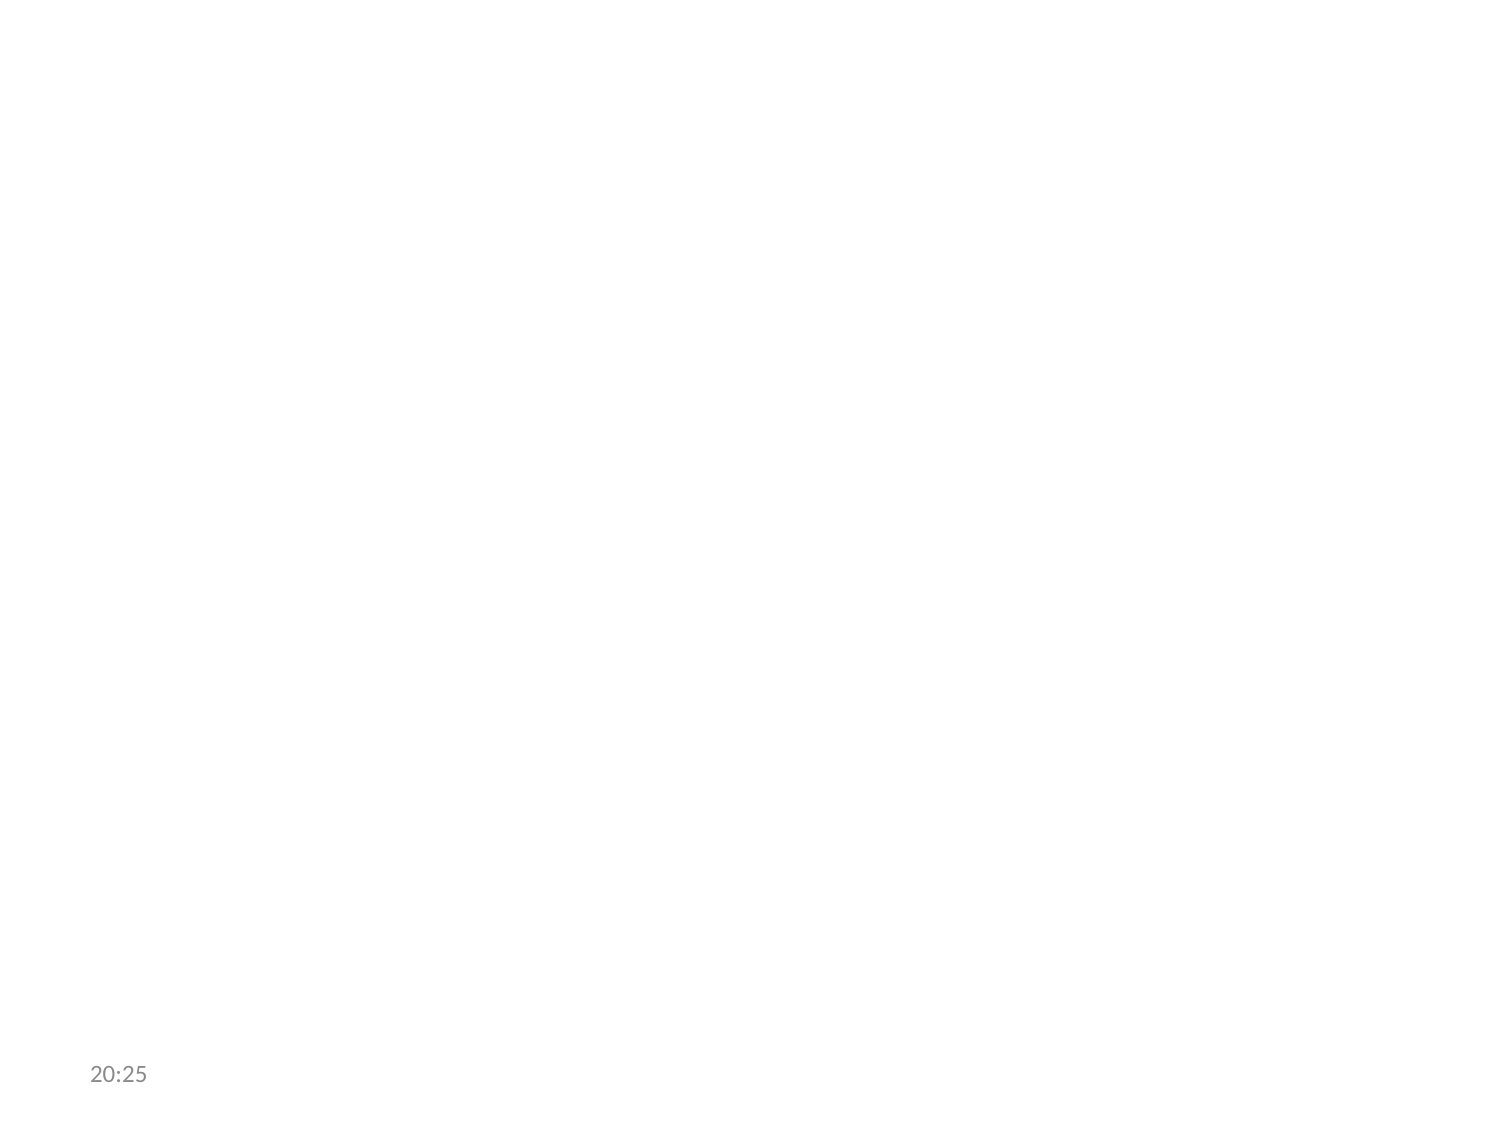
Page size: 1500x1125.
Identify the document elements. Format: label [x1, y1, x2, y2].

slide_number [75, 1042, 425, 1103]
